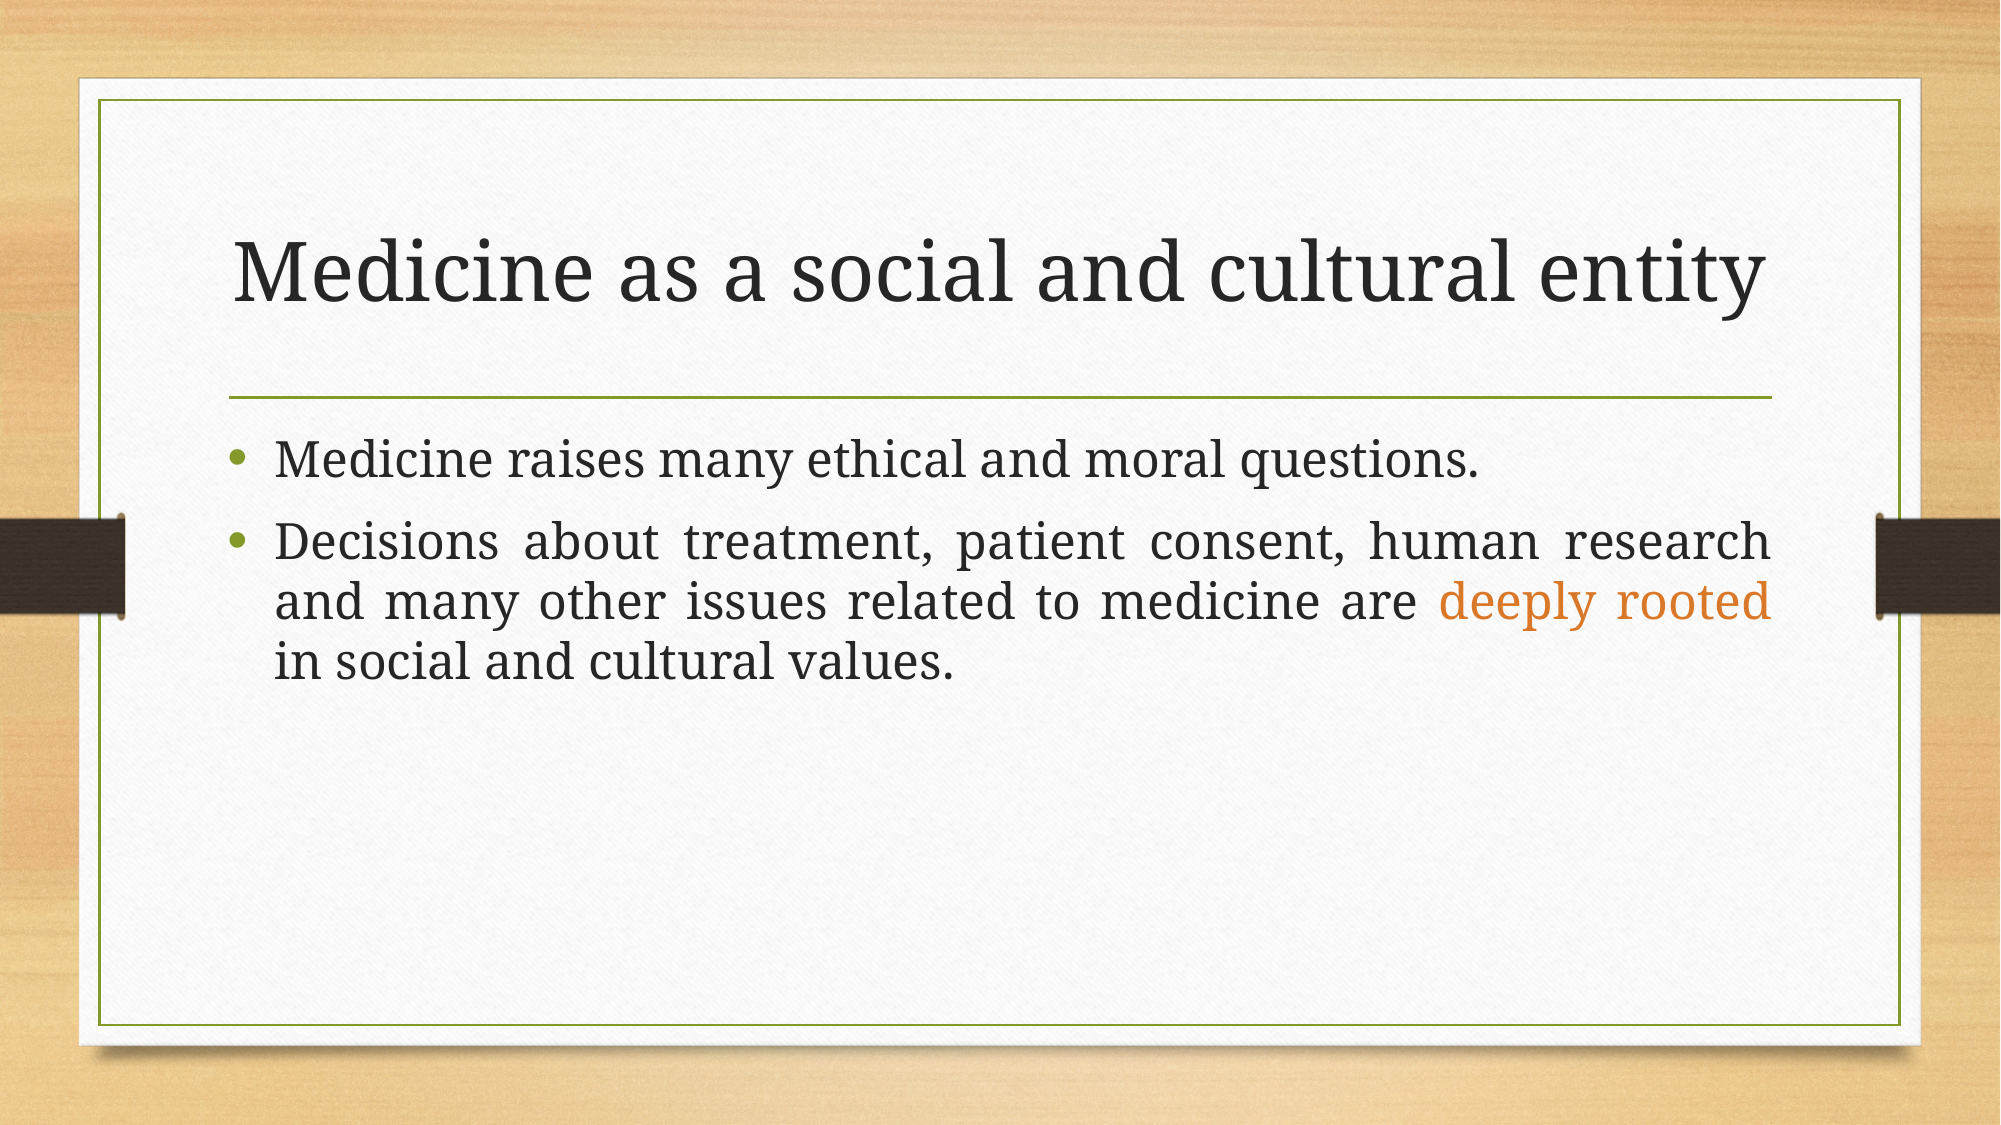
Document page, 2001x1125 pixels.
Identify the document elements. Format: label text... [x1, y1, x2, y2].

picture [0, 0, 2001, 1125]
title Medicine as a social and cultural entity [212, 161, 1788, 375]
list Medicine raises many ethical and moral questions. Decisions about treatment, patient consent, human research and many other issues related to medicine are deeply rooted in social and cultural values. [212, 419, 1788, 964]
